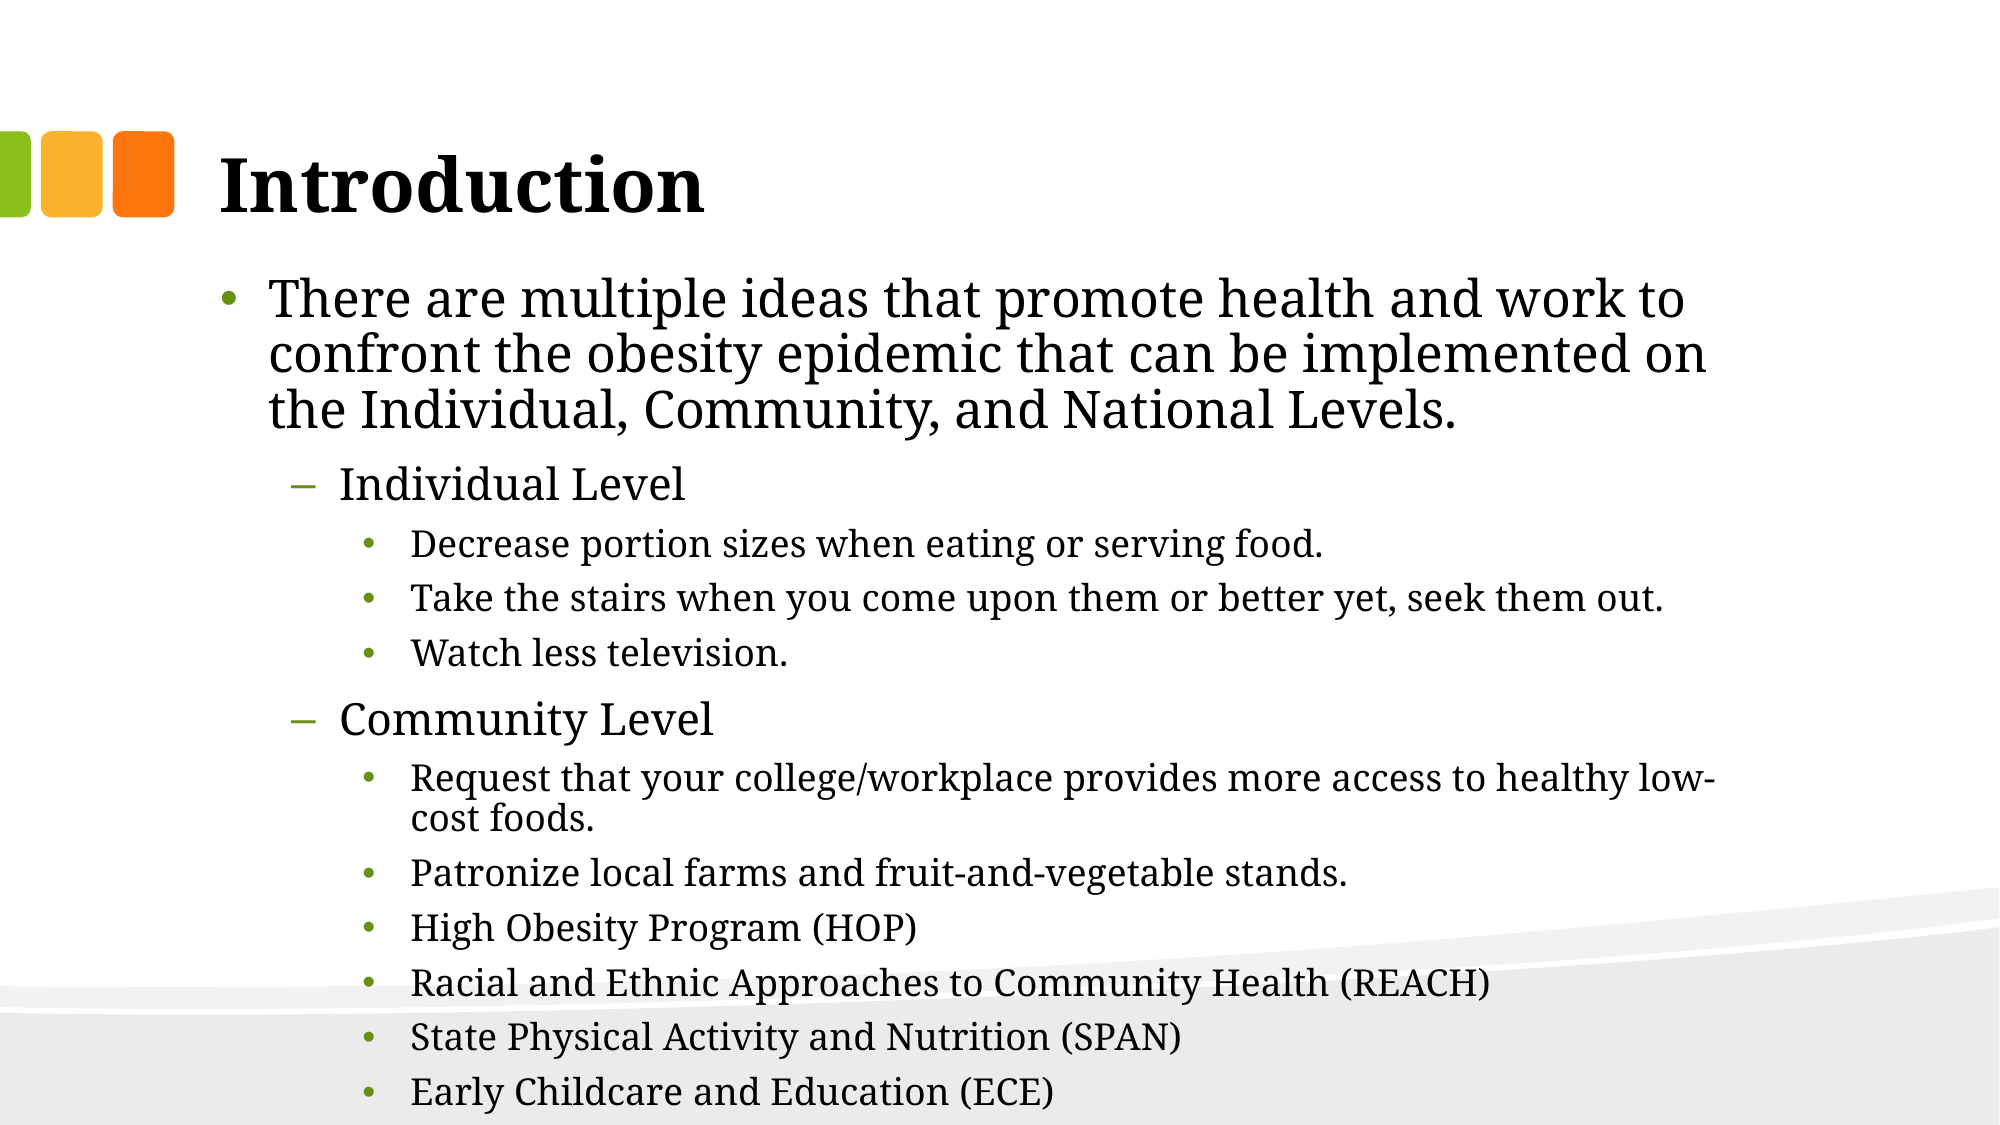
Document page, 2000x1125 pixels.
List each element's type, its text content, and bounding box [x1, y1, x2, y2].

list There are multiple ideas that promote health and work to confront the obesity epidemic that can be implemented on the Individual, Community, and National Levels. Individual Level Decrease portion sizes when eating or serving food. Take the stairs when you come upon them or better yet, seek them out. Watch less television. Community Level Request that your college/workplace provides more access to healthy low-cost foods. Patronize local farms and fruit-and-vegetable stands. High Obesity Program (HOP) Racial and Ethnic Approaches to Community Health (REACH) State Physical Activity and Nutrition (SPAN) Early Childcare and Education (ECE) [199, 262, 1800, 1125]
title Introduction [199, 24, 1800, 238]
